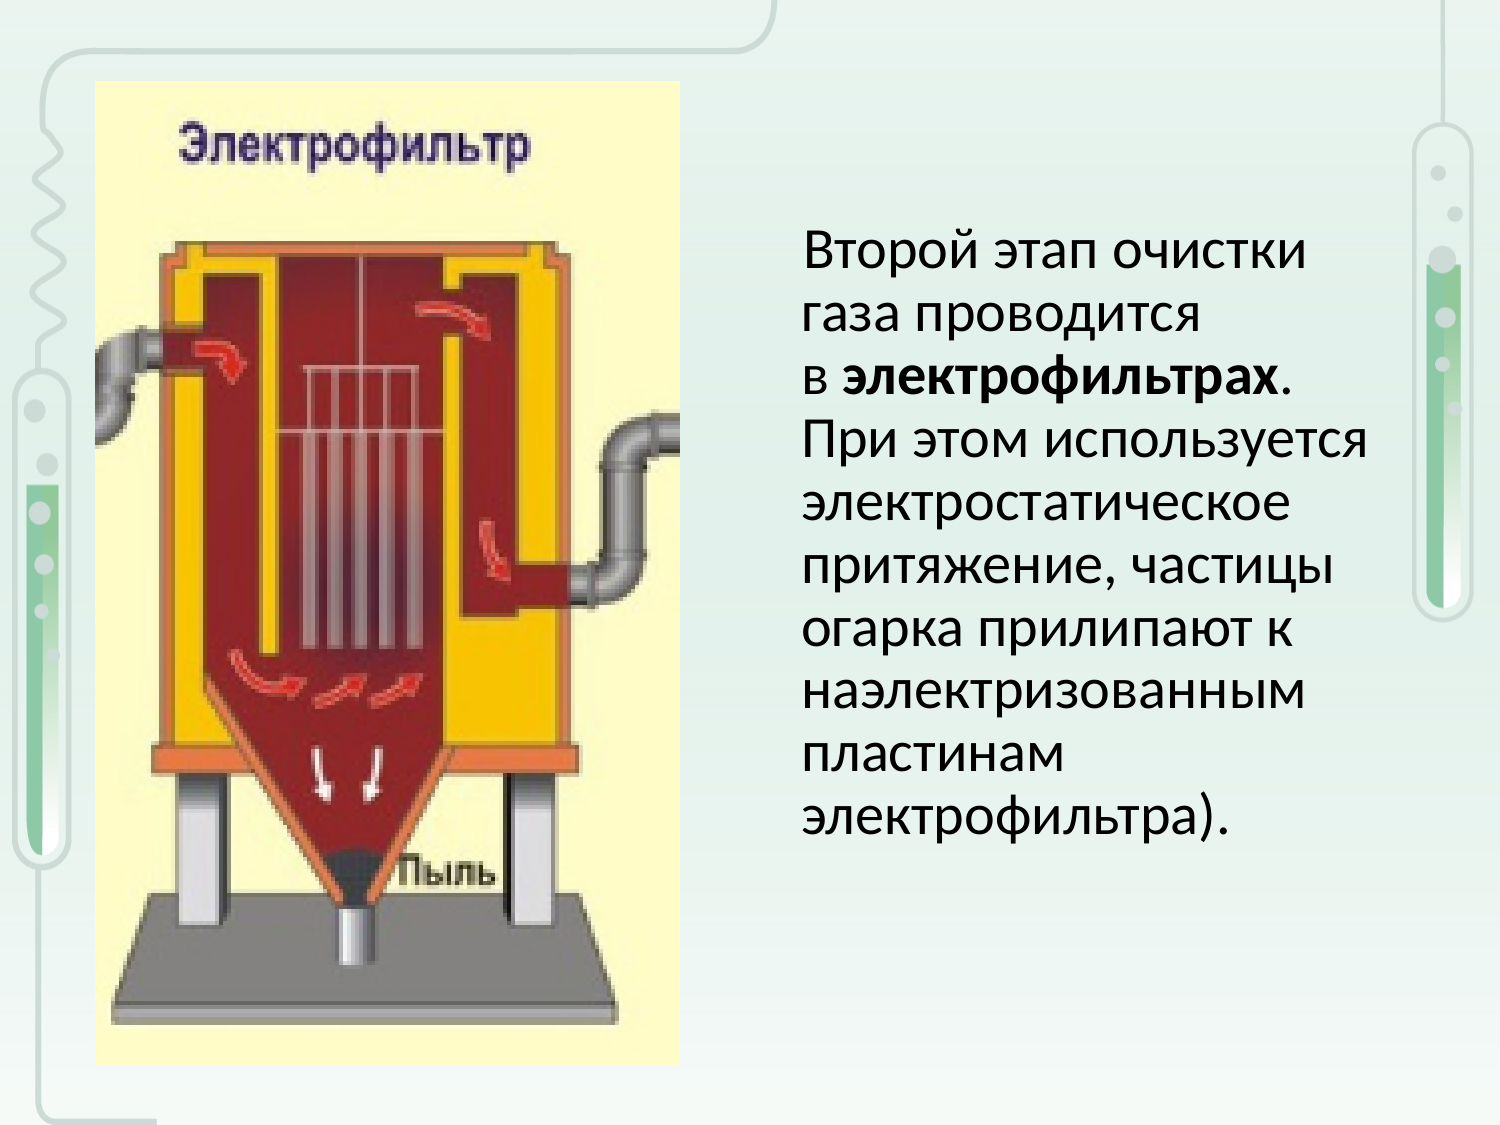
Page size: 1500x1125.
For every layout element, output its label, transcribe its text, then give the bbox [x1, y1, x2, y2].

picture [0, 0, 1500, 1125]
list Второй этап очистки газа проводится в электрофильтрах. При этом используется электростатическое притяжение, частицы огарка прилипают к наэлектризованным пластинам электрофильтра). [748, 211, 1397, 1014]
